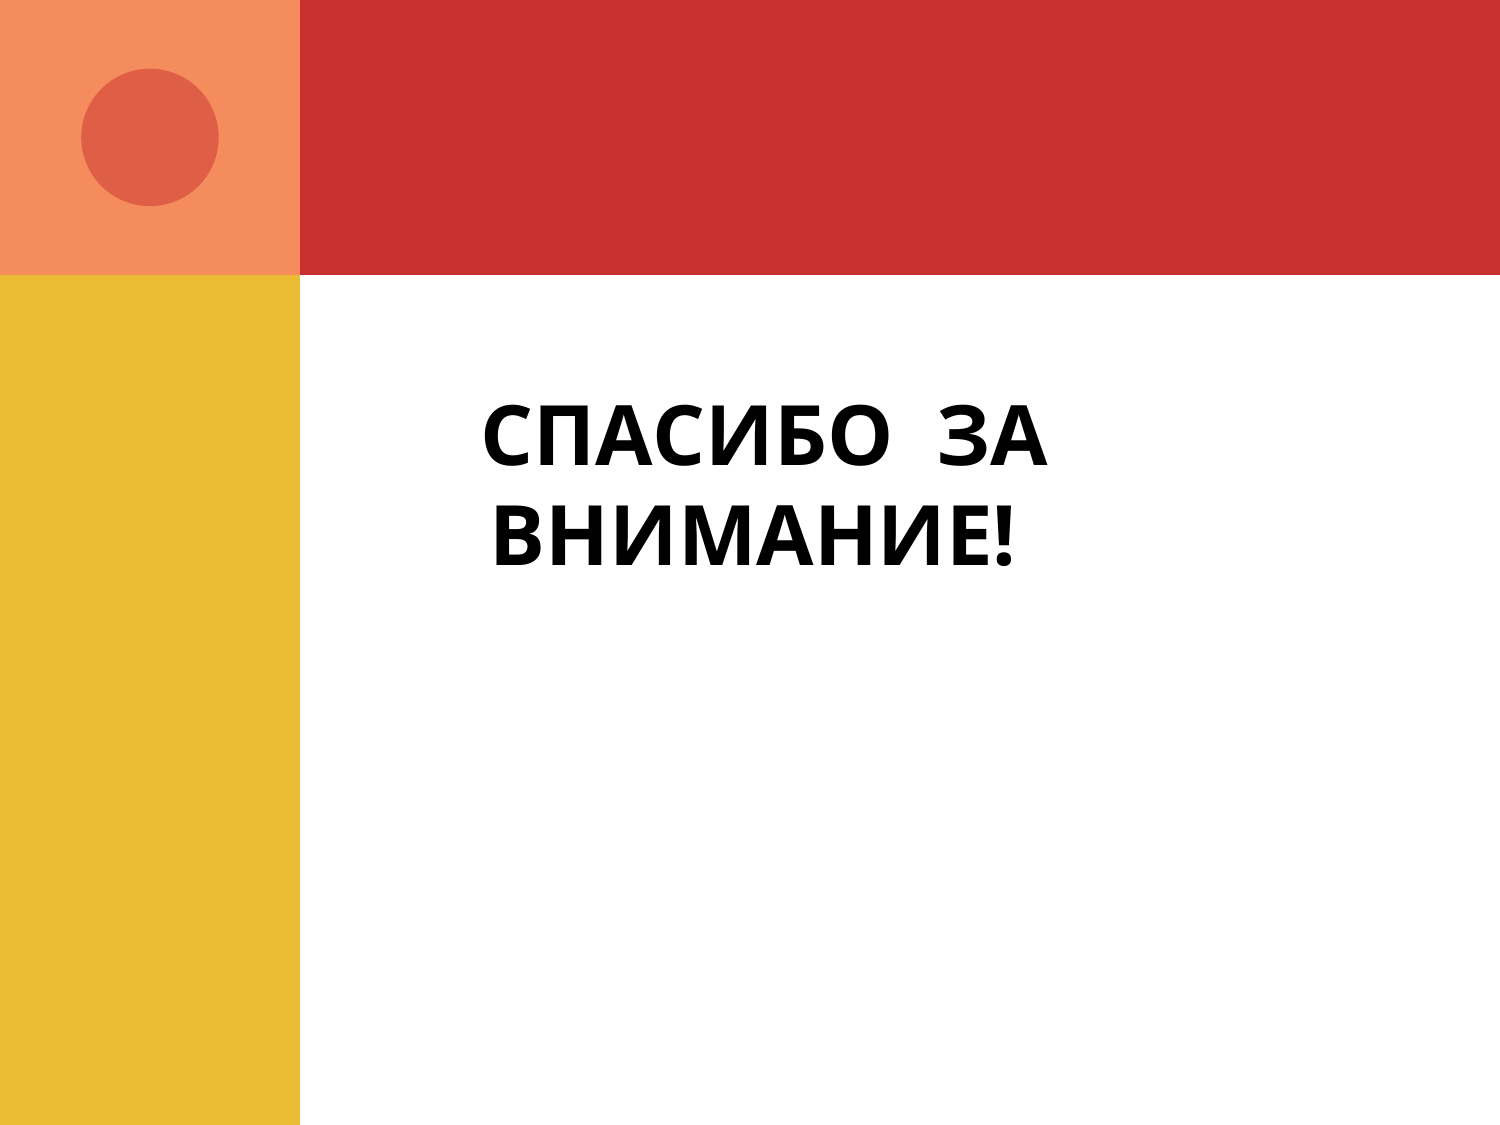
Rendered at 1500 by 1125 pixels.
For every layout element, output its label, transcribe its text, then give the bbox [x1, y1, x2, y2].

list СПАСИБО ЗА ВНИМАНИЕ! [399, 375, 1425, 1005]
